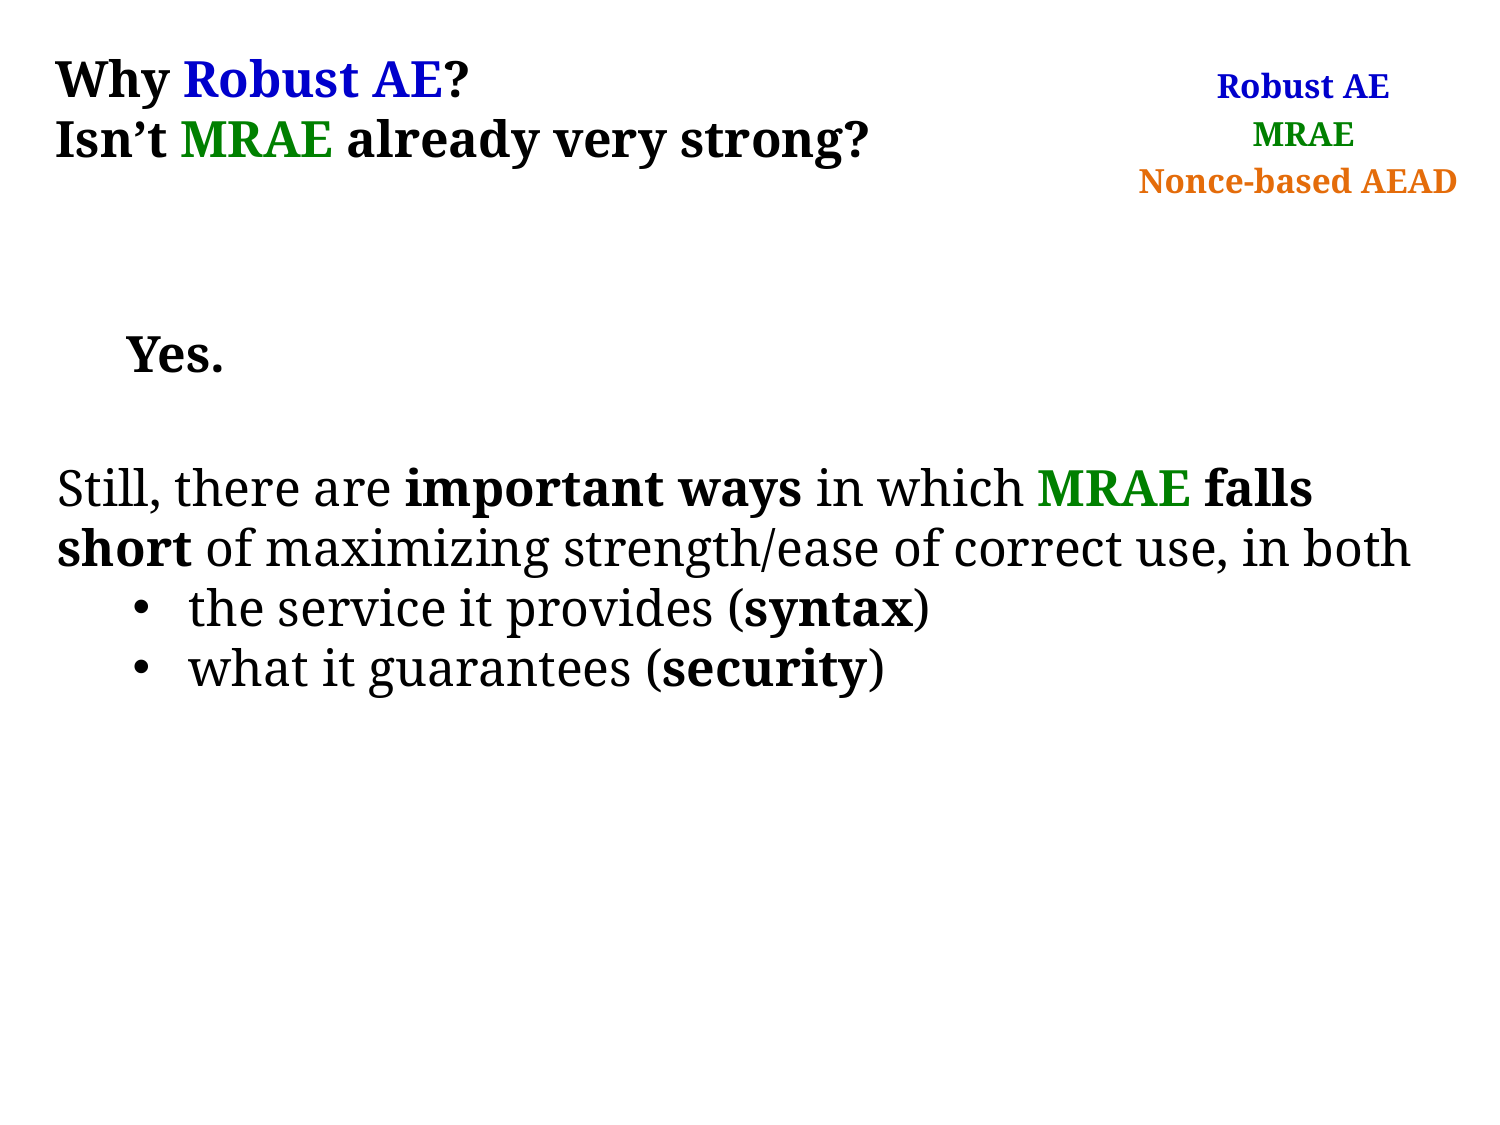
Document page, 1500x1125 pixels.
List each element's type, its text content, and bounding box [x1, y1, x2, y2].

text_box Why Robust AE? Isn’t MRAE already very strong? [40, 40, 1034, 175]
text_box Still, there are important ways in which MRAE falls short of maximizing strength/ease of correct use, in both the service it provides (syntax) what it guarantees (security) [42, 448, 1462, 704]
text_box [1115, 57, 1482, 209]
text_box Yes. [111, 315, 267, 391]
